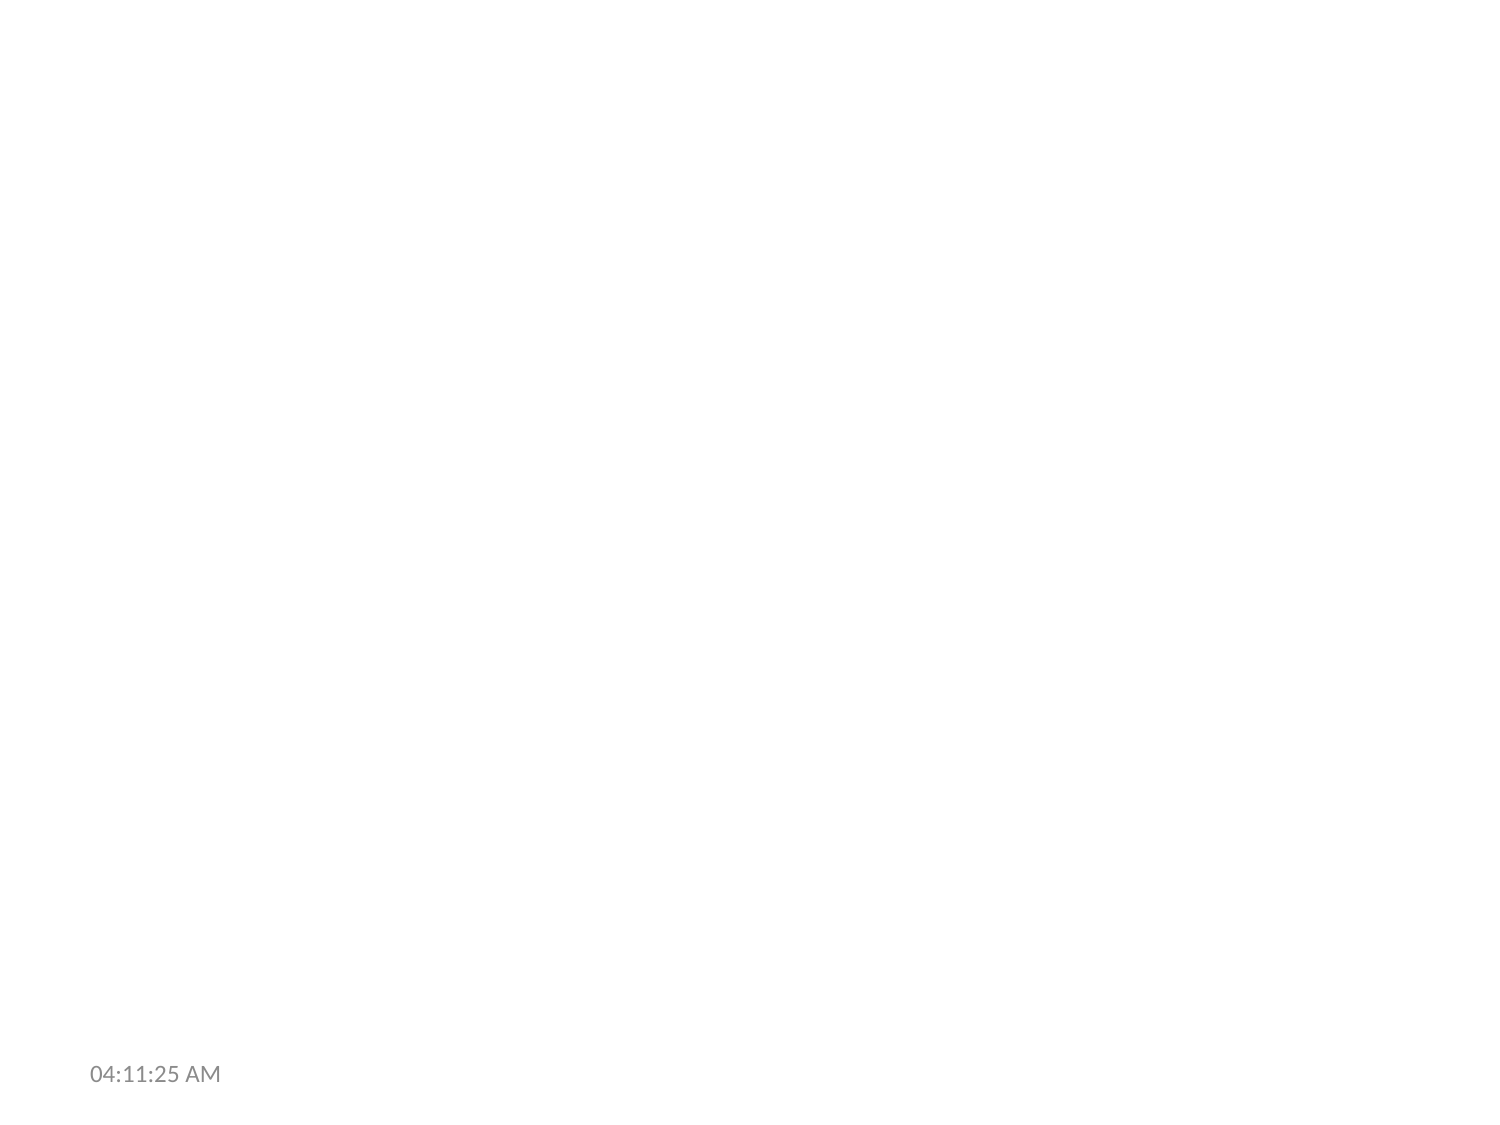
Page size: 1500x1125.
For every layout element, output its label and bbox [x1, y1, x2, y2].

slide_number [75, 1042, 425, 1103]
